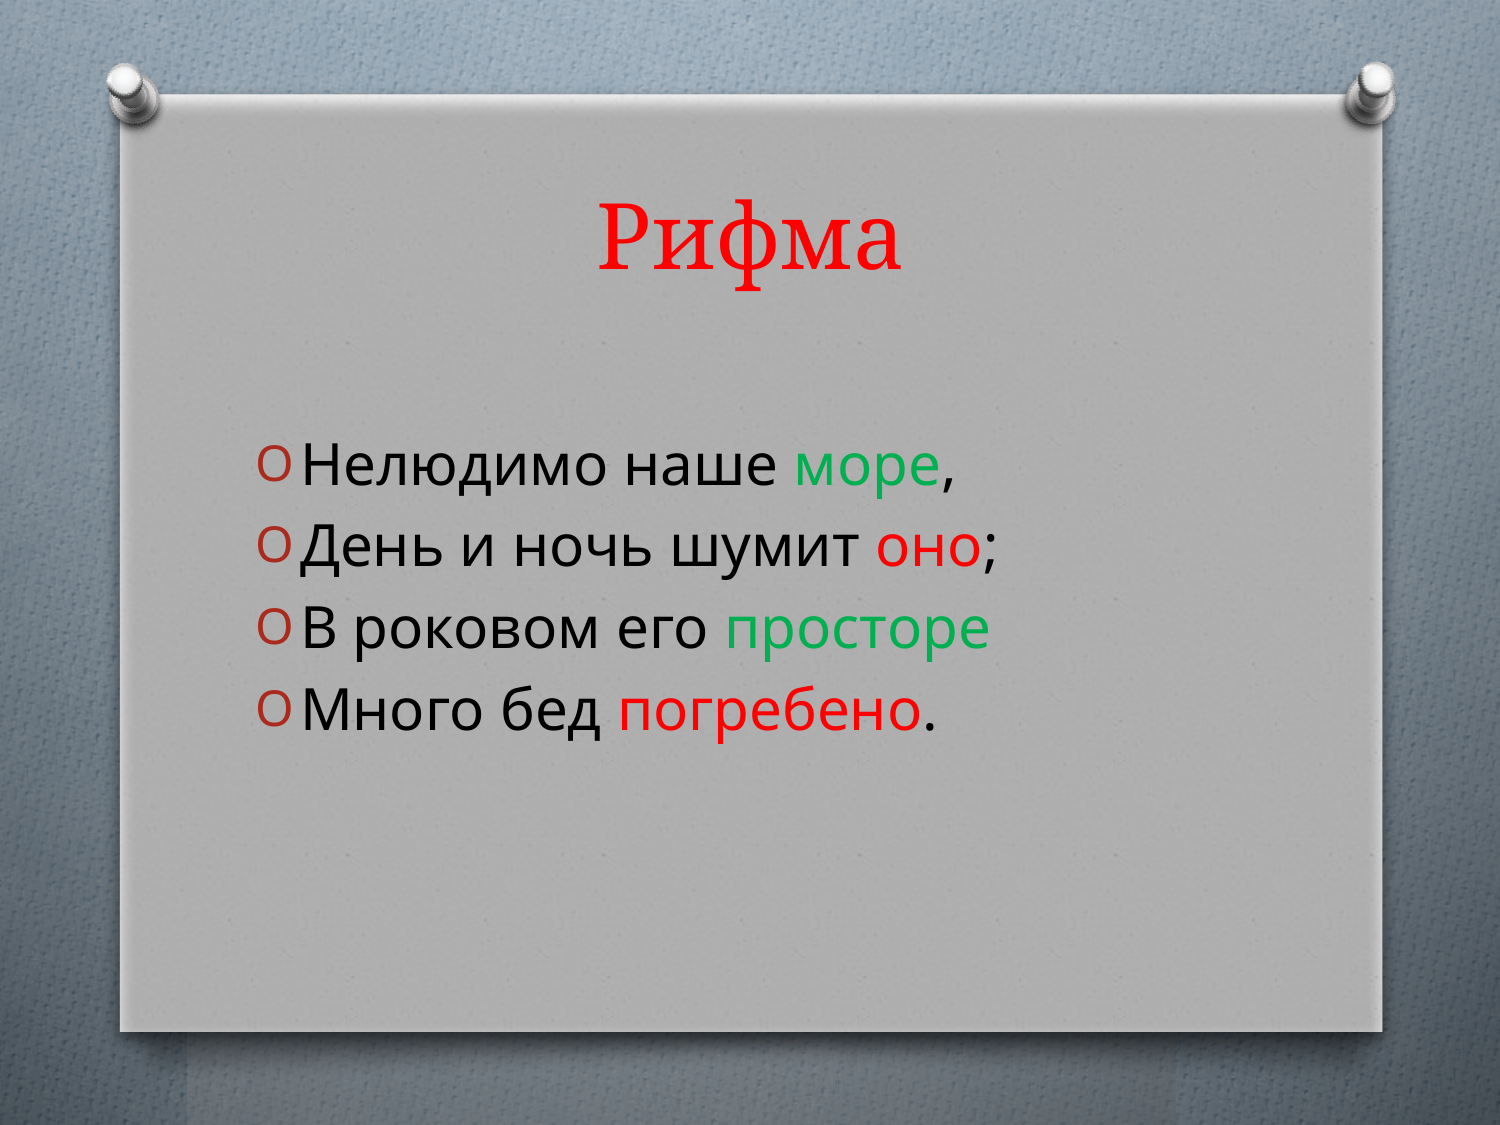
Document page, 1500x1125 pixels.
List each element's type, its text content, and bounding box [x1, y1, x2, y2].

list Нелюдимо наше море, День и ночь шумит оно; В роковом его просторе Много бед погребено. [240, 347, 1257, 939]
picture [75, 29, 198, 153]
picture [1317, 35, 1439, 156]
title Рифма [179, 134, 1323, 332]
